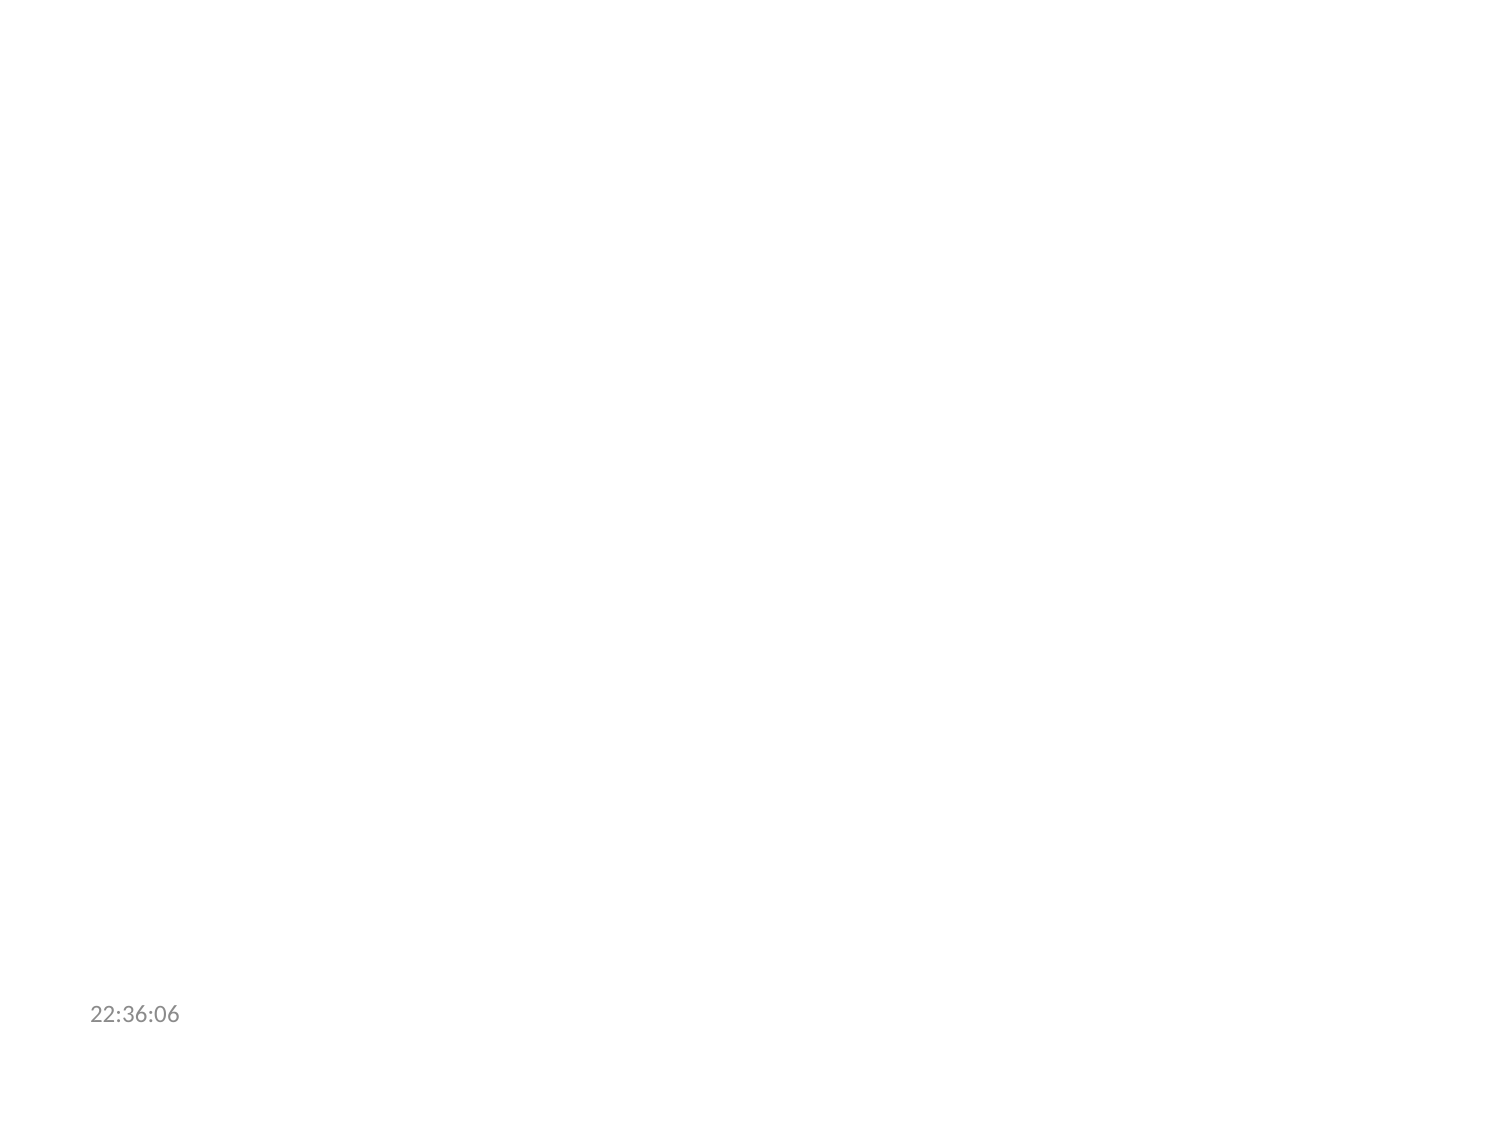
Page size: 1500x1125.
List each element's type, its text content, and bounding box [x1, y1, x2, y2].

text_box 15:35:09 [75, 982, 425, 1043]
